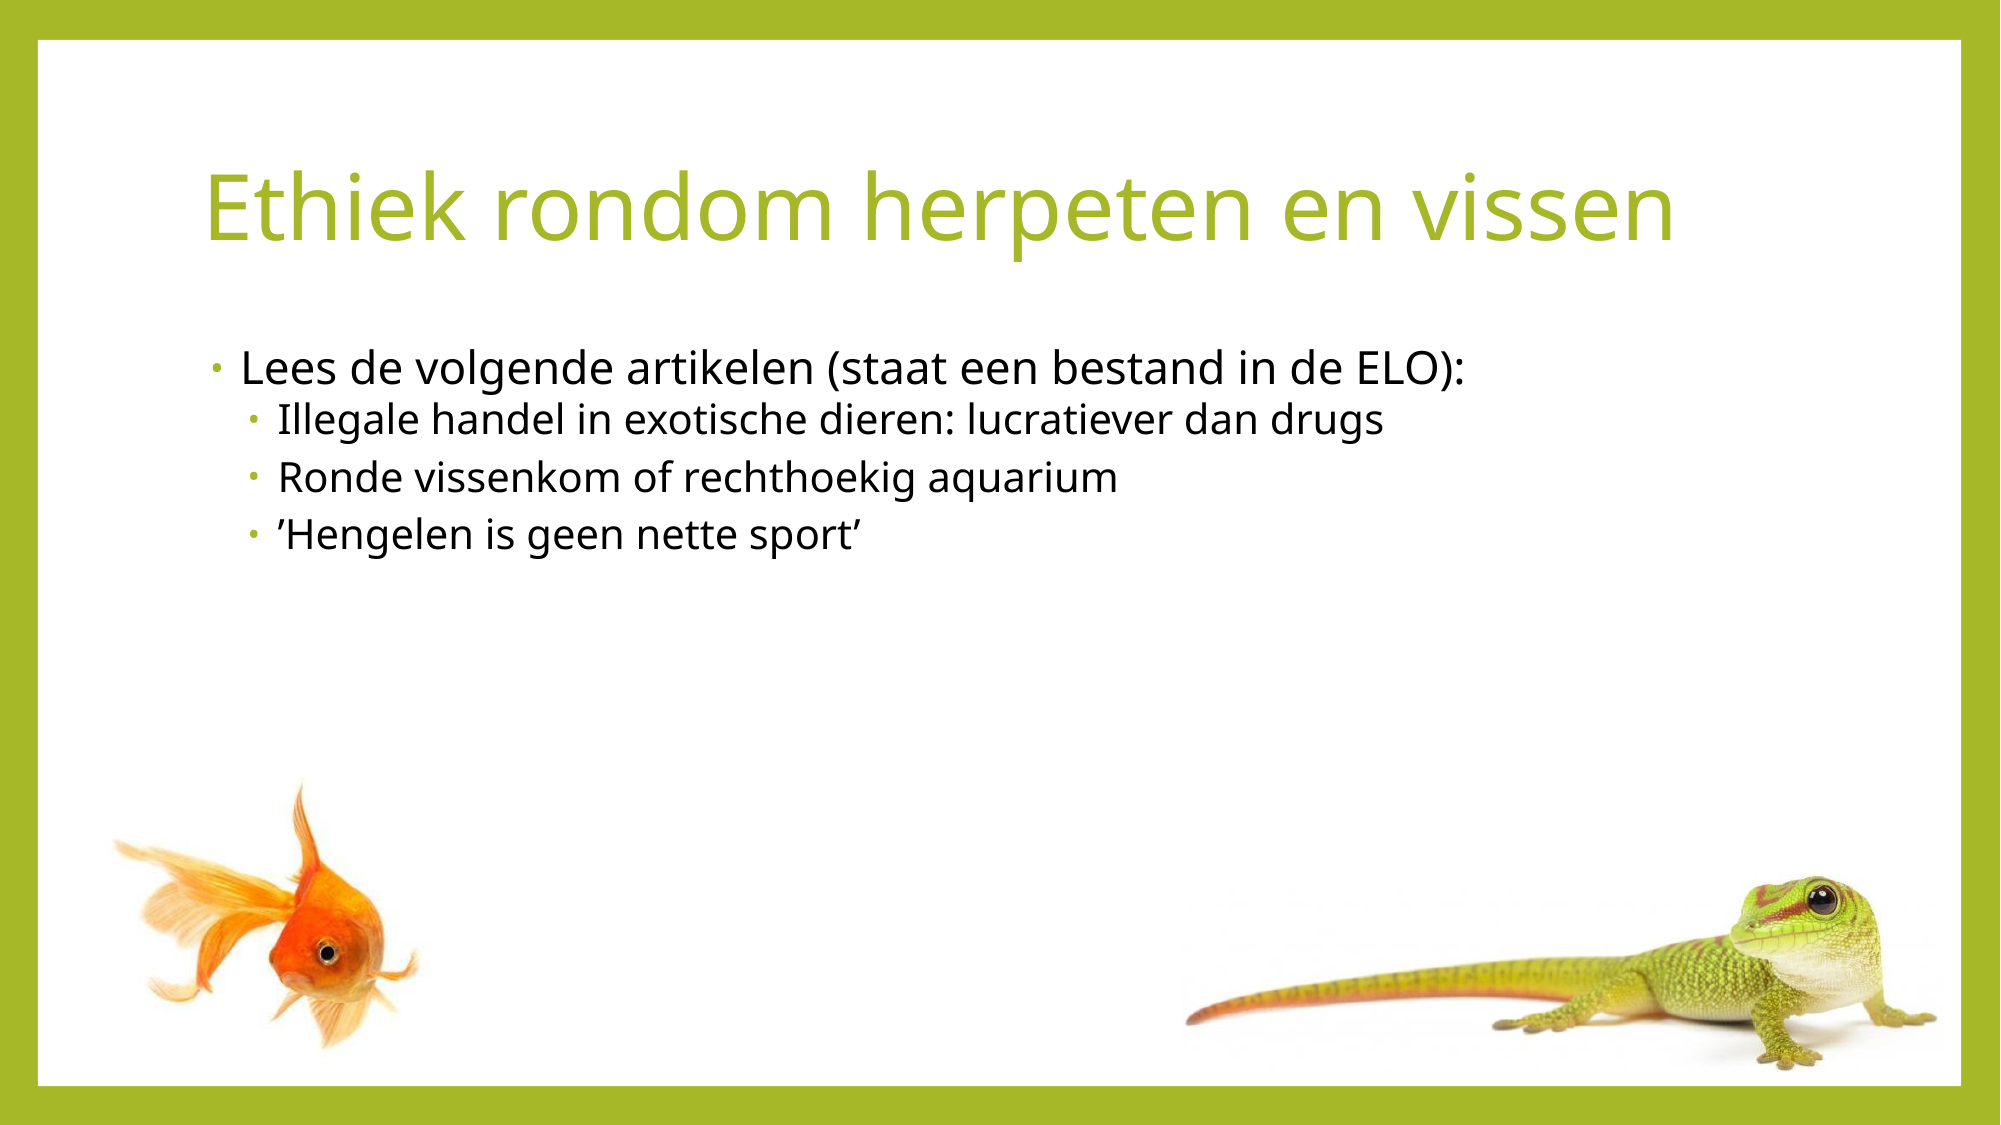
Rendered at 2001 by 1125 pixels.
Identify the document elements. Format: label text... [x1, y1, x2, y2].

title Ethiek rondom herpeten en vissen [187, 99, 1808, 323]
list Lees de volgende artikelen (staat een bestand in de ELO): Illegale handel in exotische dieren: lucratiever dan drugs Ronde vissenkom of rechthoekig aquarium ’Hengelen is geen nette sport’ [187, 337, 1808, 1000]
picture [51, 769, 550, 1082]
picture [1182, 874, 1944, 1073]
